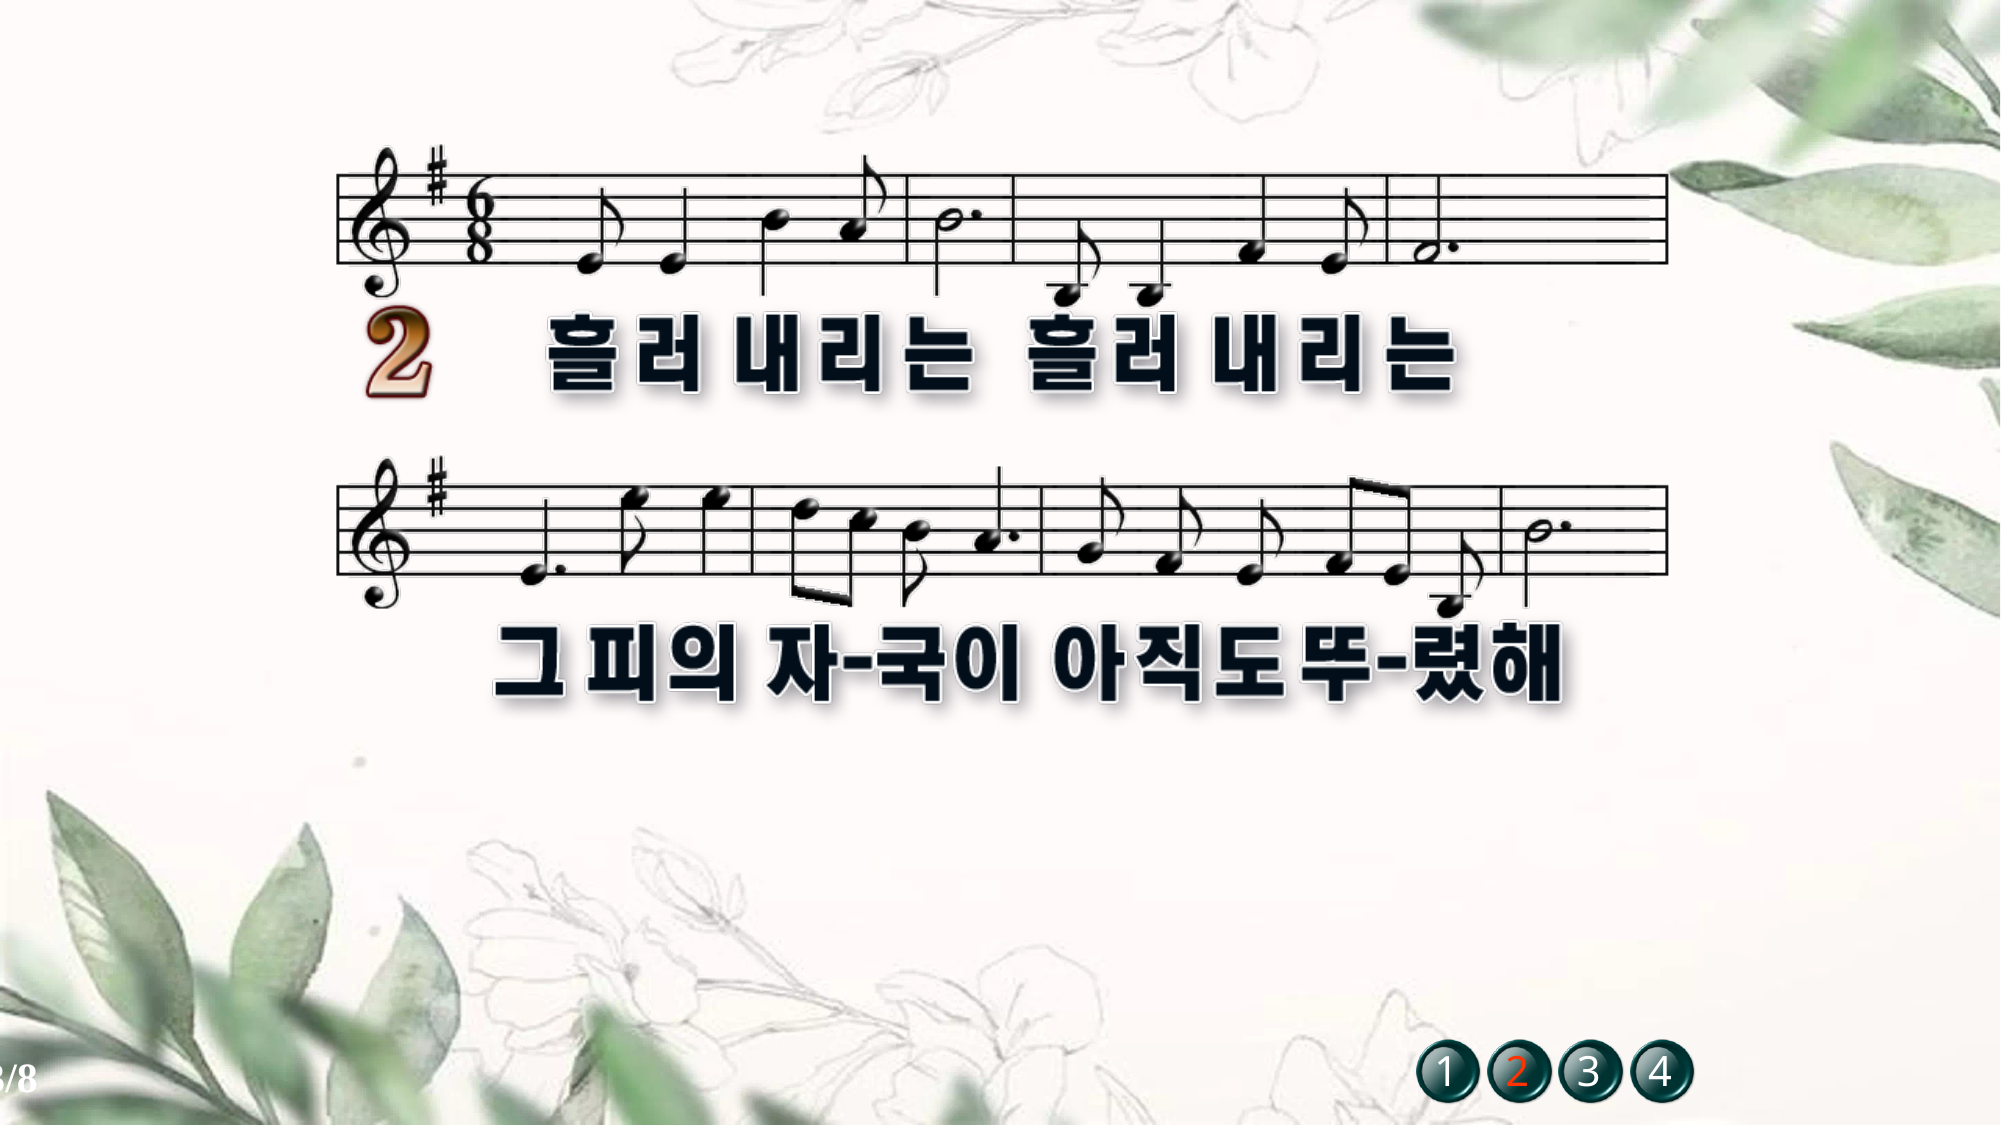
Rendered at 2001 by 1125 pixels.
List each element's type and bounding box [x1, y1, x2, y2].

text_box [1627, 1035, 1697, 1106]
text_box [1413, 1035, 1484, 1106]
picture [0, 0, 2001, 1125]
text_box [1484, 1035, 1555, 1106]
text_box [1555, 1035, 1626, 1106]
